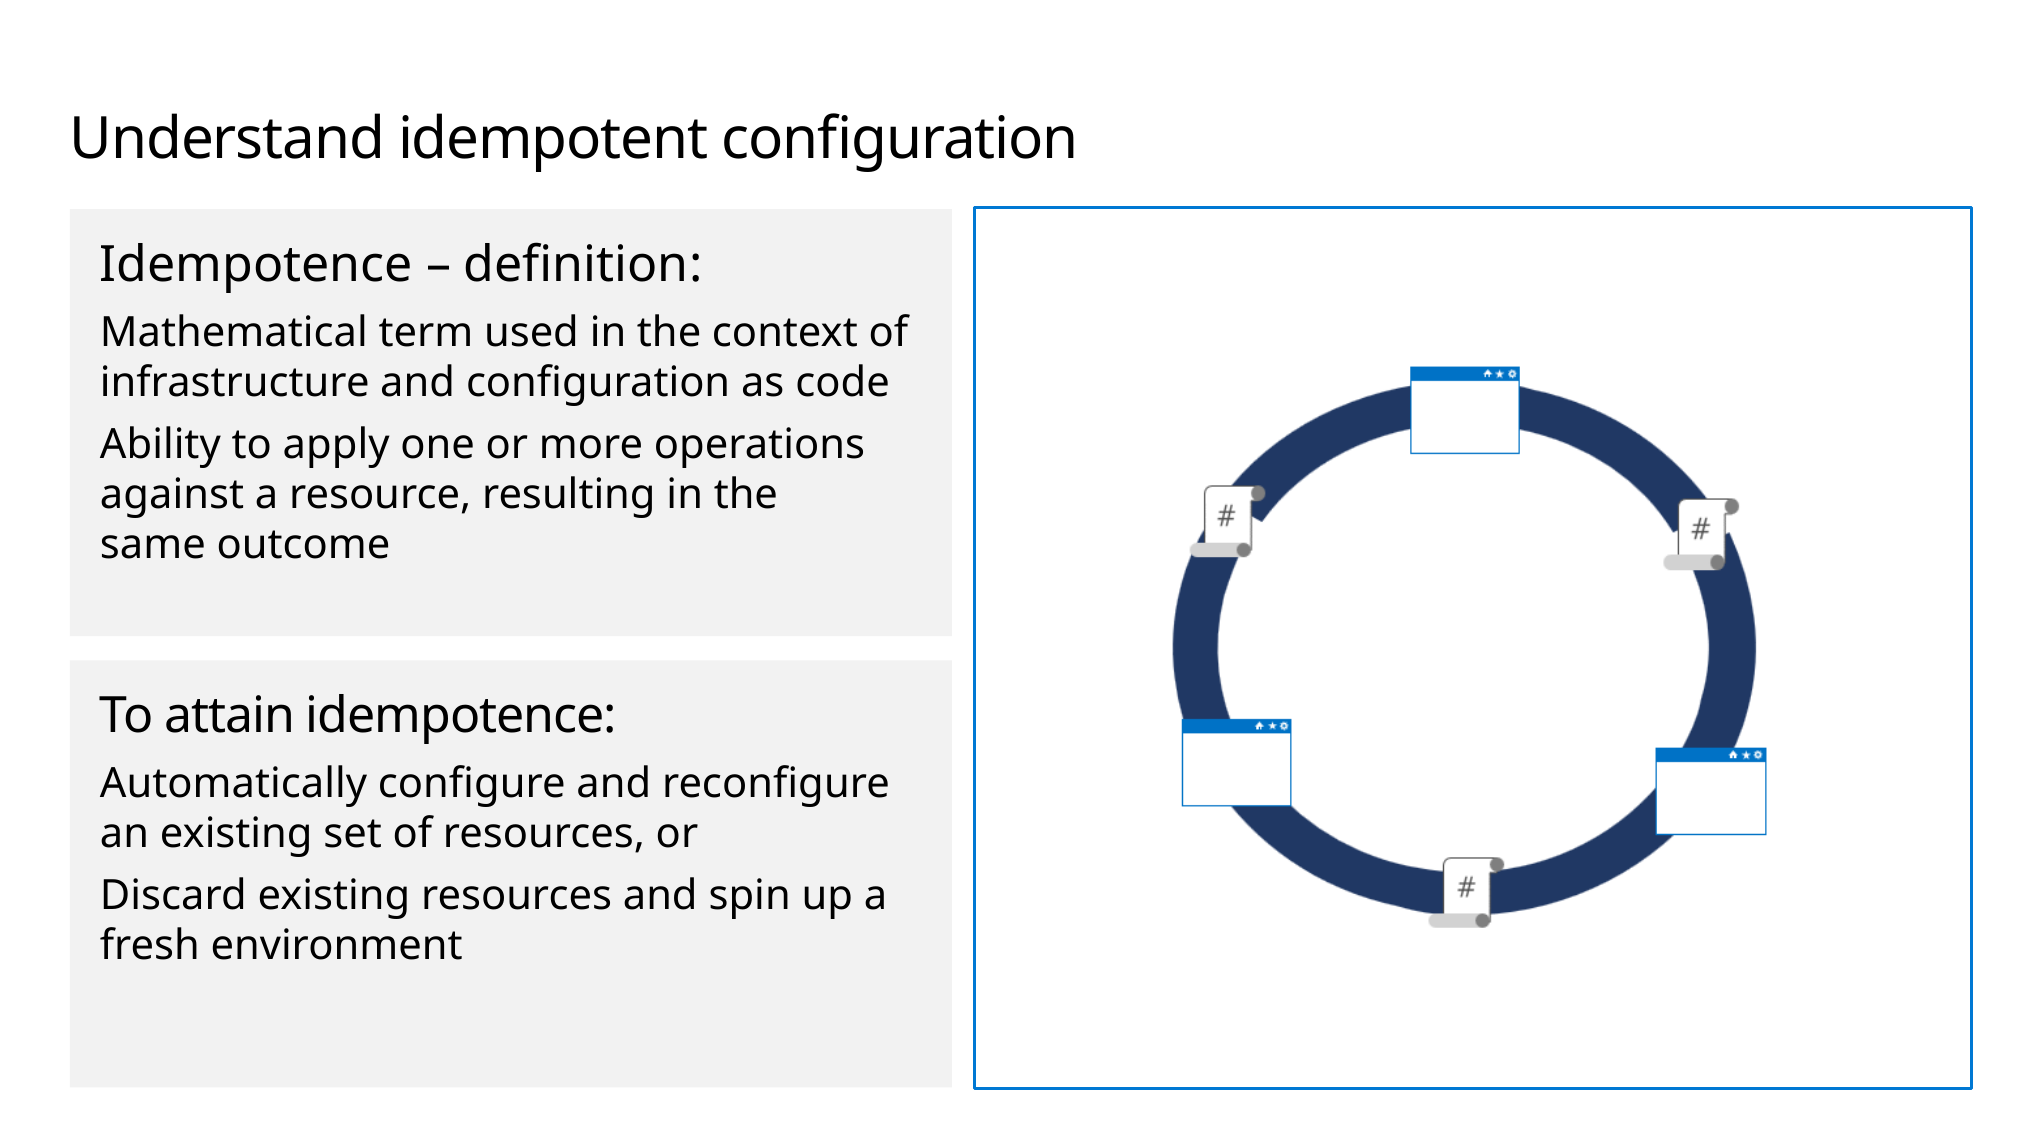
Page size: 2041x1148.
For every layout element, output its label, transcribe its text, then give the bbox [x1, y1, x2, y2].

text_box Idempotence – definition: Mathematical term used in the context of infrastructure and configuration as code Ability to apply one or more operations against a resource, resulting in the same outcome [69, 209, 952, 637]
picture [975, 208, 1971, 1088]
text_box To attain idempotence: Automatically configure and reconfigure an existing set of resources, or Discard existing resources and spin up a fresh environment [69, 660, 952, 1088]
title Understand idempotent configuration [70, 103, 1969, 172]
